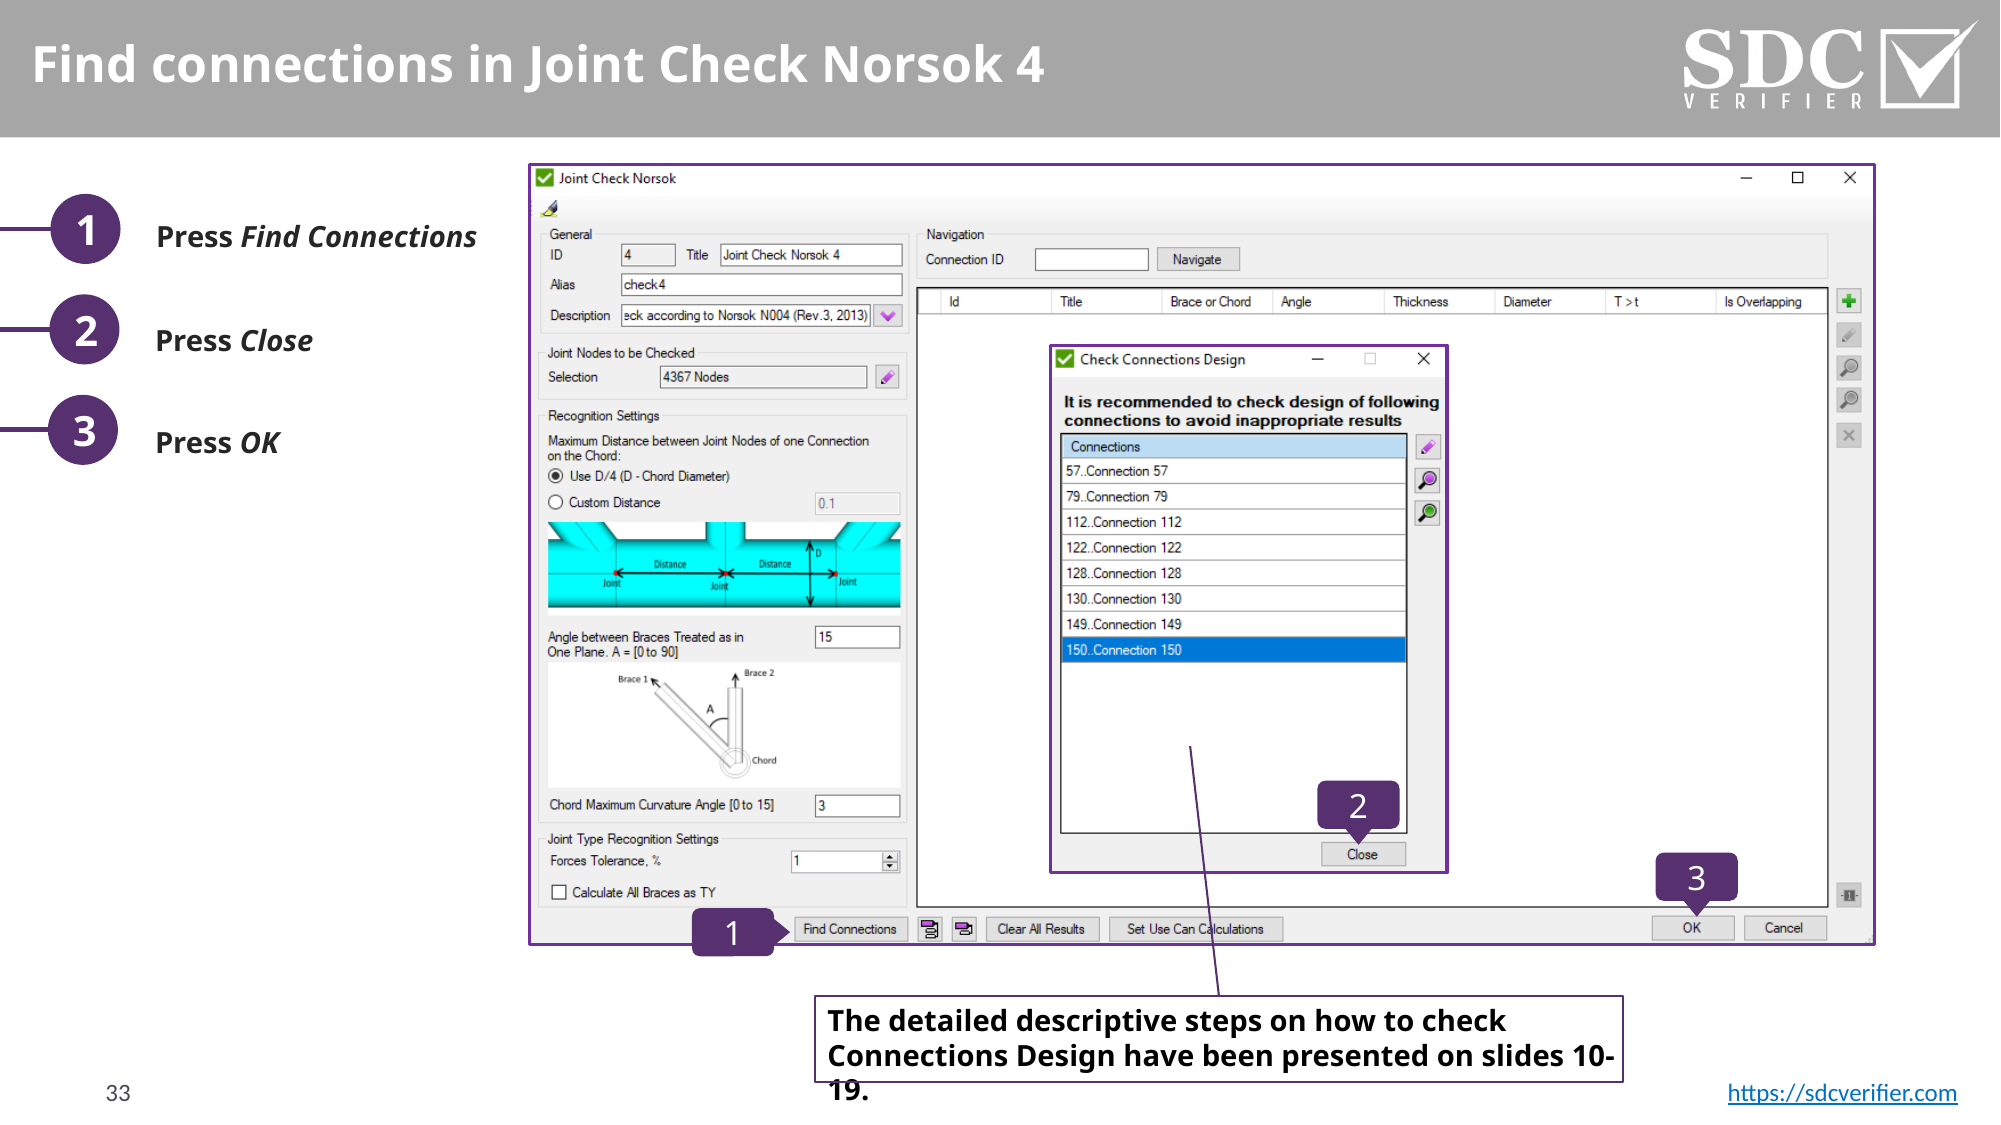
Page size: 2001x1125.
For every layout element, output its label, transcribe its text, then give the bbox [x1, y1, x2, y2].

text_box Press Find Connections [141, 210, 524, 299]
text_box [1189, 745, 1220, 997]
text_box [814, 995, 1624, 1084]
title Find connections in Joint Check Norsok 4 [16, 24, 1948, 113]
text_box The detailed descriptive steps on how to check Connections Design have been presented on slides 10-19. [812, 994, 1638, 1115]
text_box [0, 394, 119, 466]
text_box Press OK [140, 417, 524, 505]
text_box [0, 193, 121, 265]
picture [1644, 0, 2000, 148]
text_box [1317, 780, 1400, 845]
slide_number 33 [1, 1061, 146, 1122]
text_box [1655, 852, 1739, 917]
text_box Press Close [140, 314, 524, 402]
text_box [0, 294, 120, 365]
picture [530, 165, 1874, 943]
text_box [691, 907, 791, 957]
